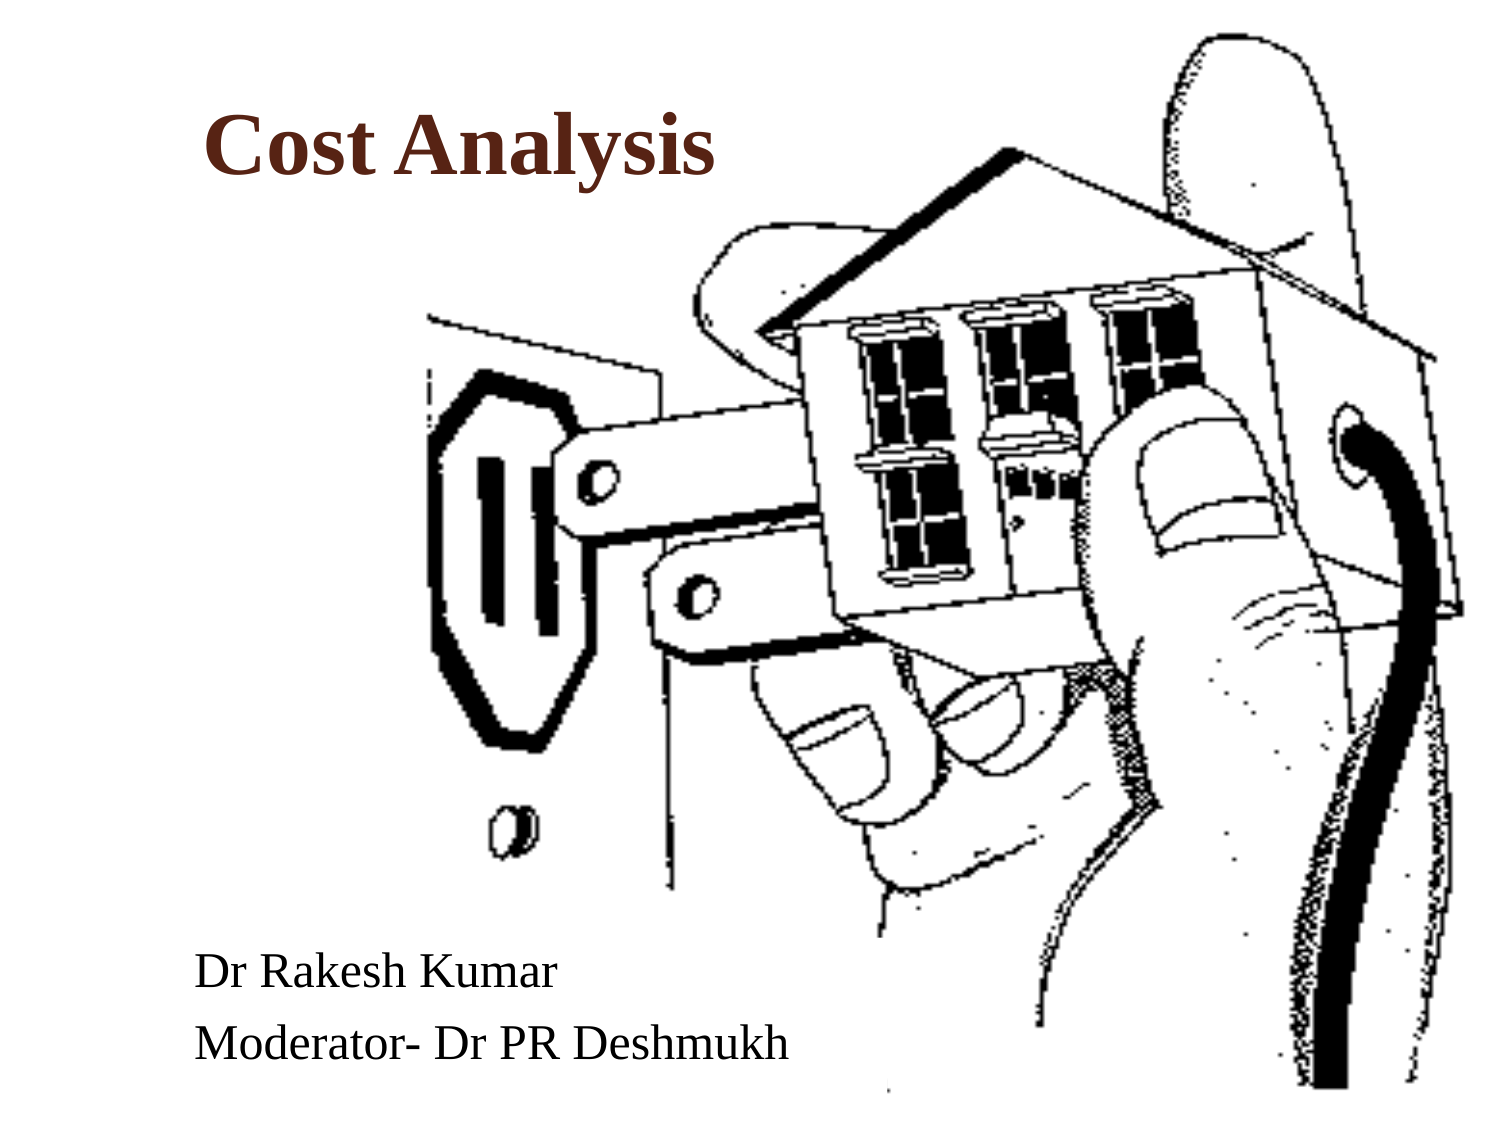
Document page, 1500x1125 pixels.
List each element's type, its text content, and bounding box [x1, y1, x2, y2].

subtitle Dr Rakesh Kumar Moderator- Dr PR Deshmukh [174, 937, 417, 1113]
picture [424, 2, 1488, 1113]
title Cost Analysis [187, 37, 416, 200]
